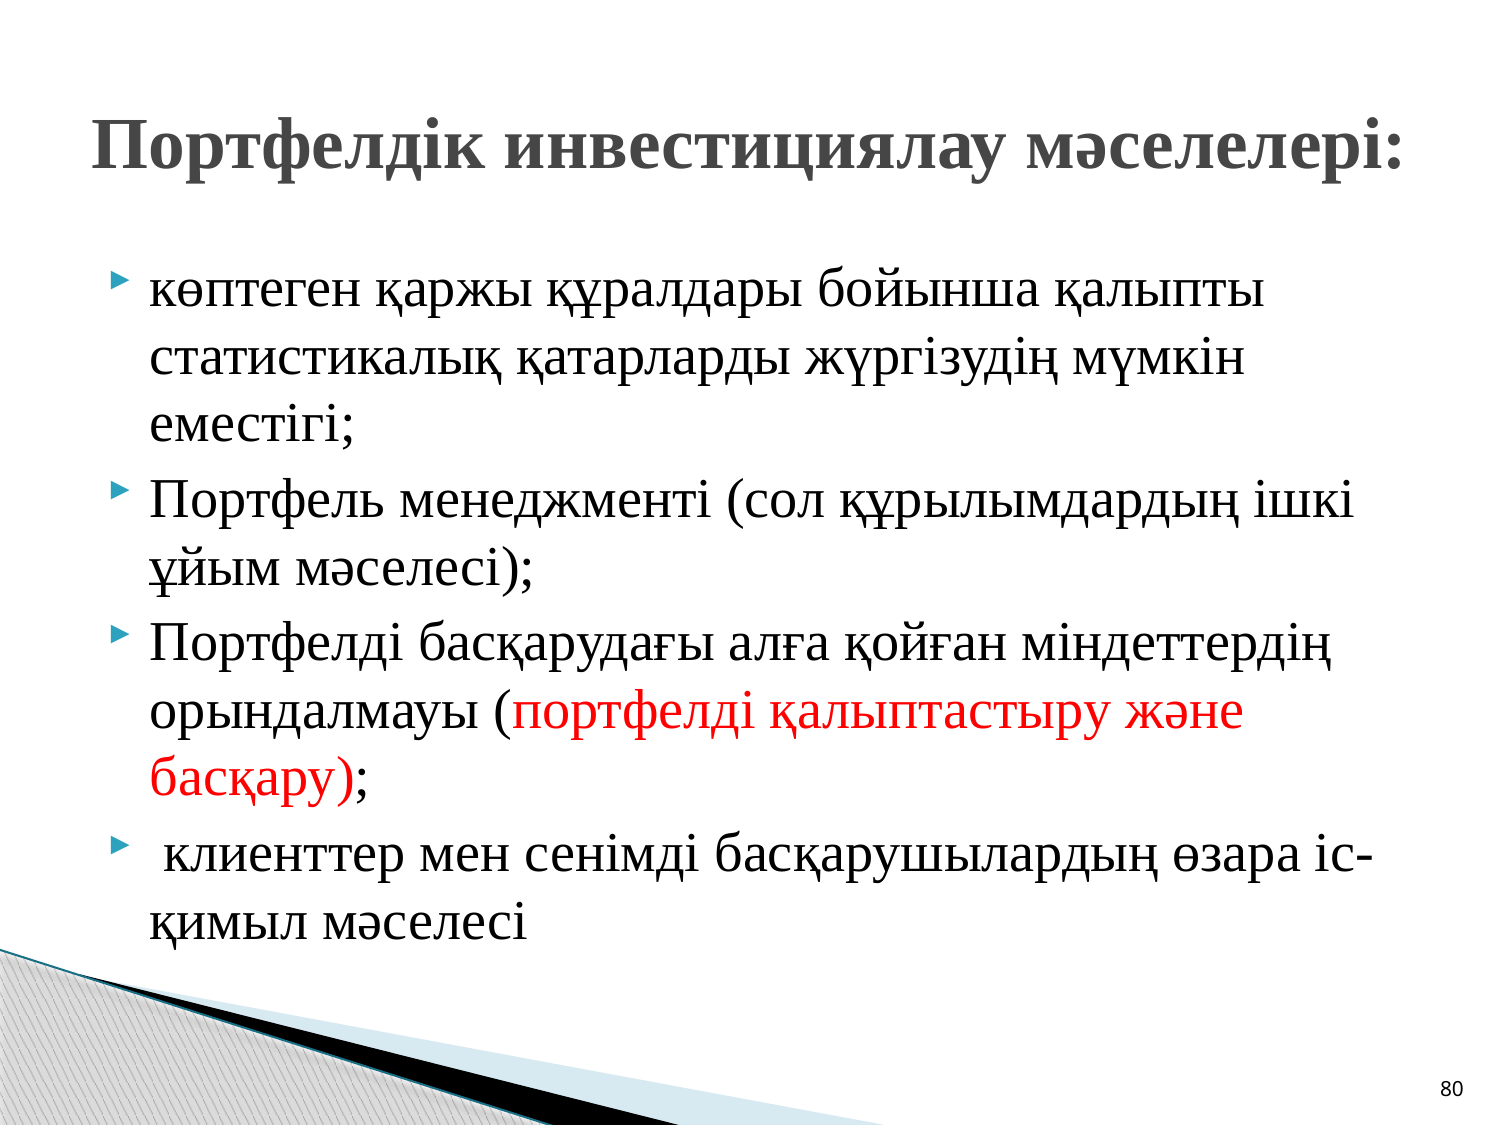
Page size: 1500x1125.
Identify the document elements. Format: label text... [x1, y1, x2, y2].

list көптеген қаржы құралдары бойынша қалыпты статистикалық қатарларды жүргізудің мүмкін еместігі; Портфель менеджменті (сол құрылымдардың ішкі ұйым мәселесі); Портфелді басқарудағы алға қойған міндеттердің орындалмауы (портфелді қалыптастыру және басқару); клиенттер мен сенімді басқарушылардың өзара іс-қимыл мәселесі [75, 243, 1425, 986]
title Портфелдік инвестициялау мәселелері: [75, 45, 1425, 233]
slide_number 80 [1418, 1051, 1479, 1112]
